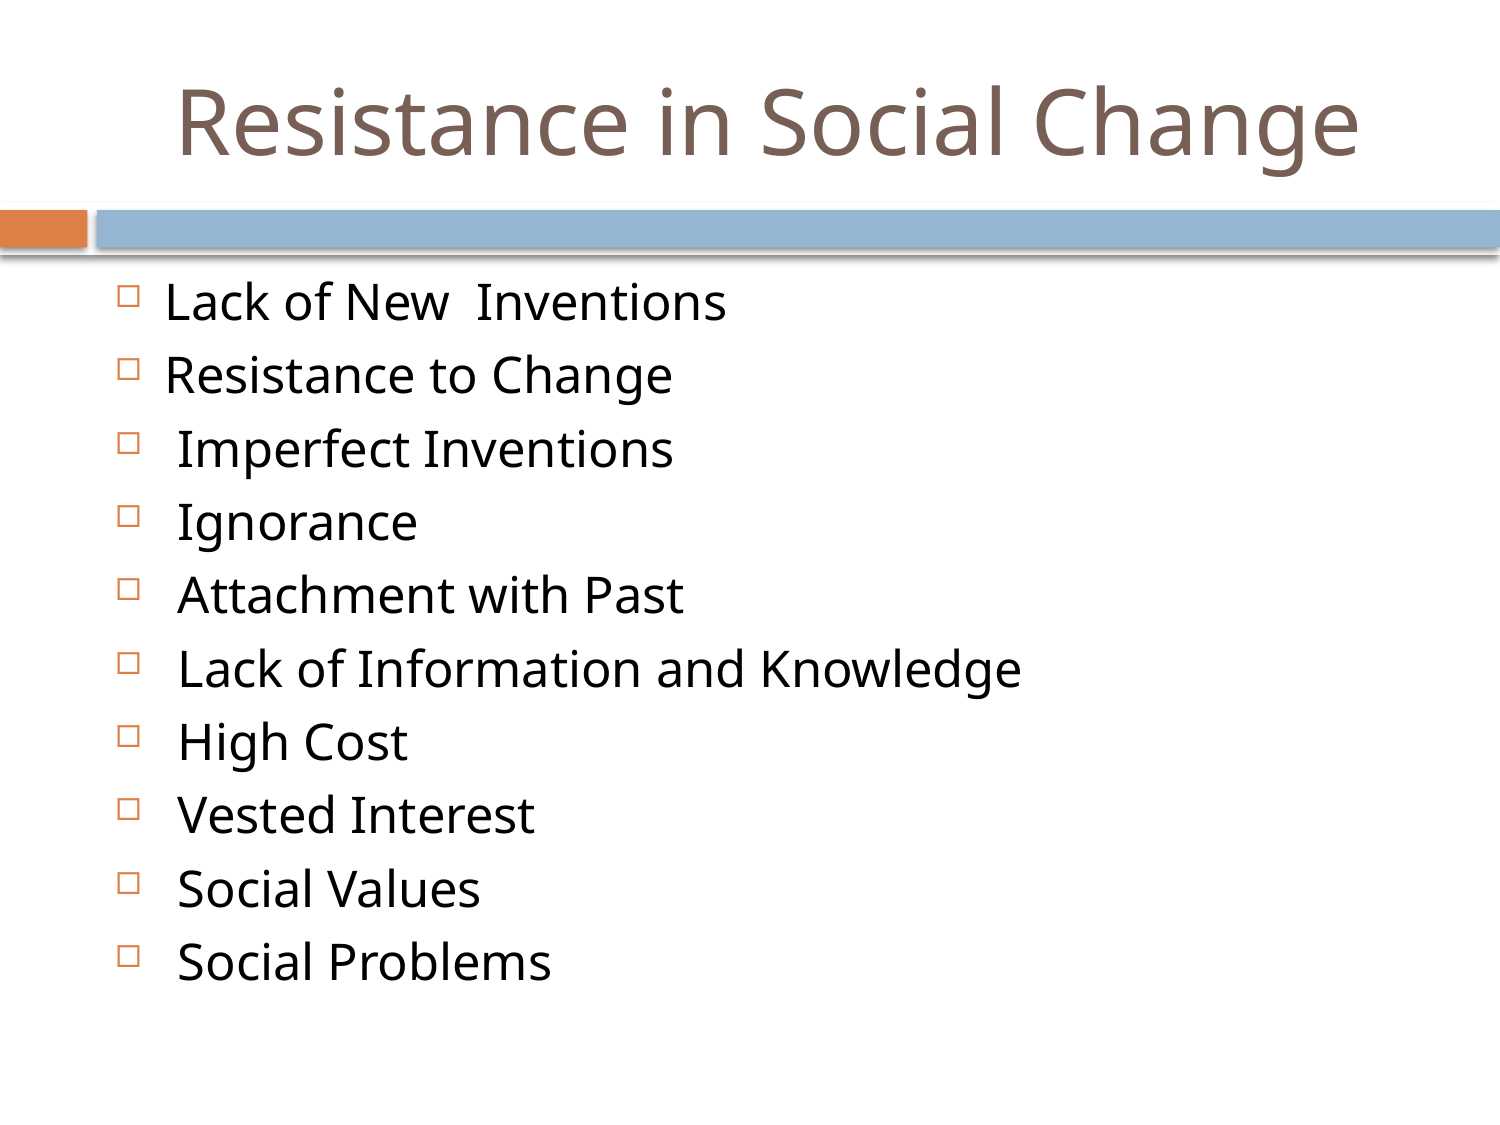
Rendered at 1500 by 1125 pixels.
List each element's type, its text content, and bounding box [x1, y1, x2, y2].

list Lack of New Inventions Resistance to Change Imperfect Inventions Ignorance Attachment with Past Lack of Information and Knowledge High Cost Vested Interest Social Values Social Problems [100, 262, 1438, 1000]
title Resistance in Social Change [100, 37, 1438, 200]
